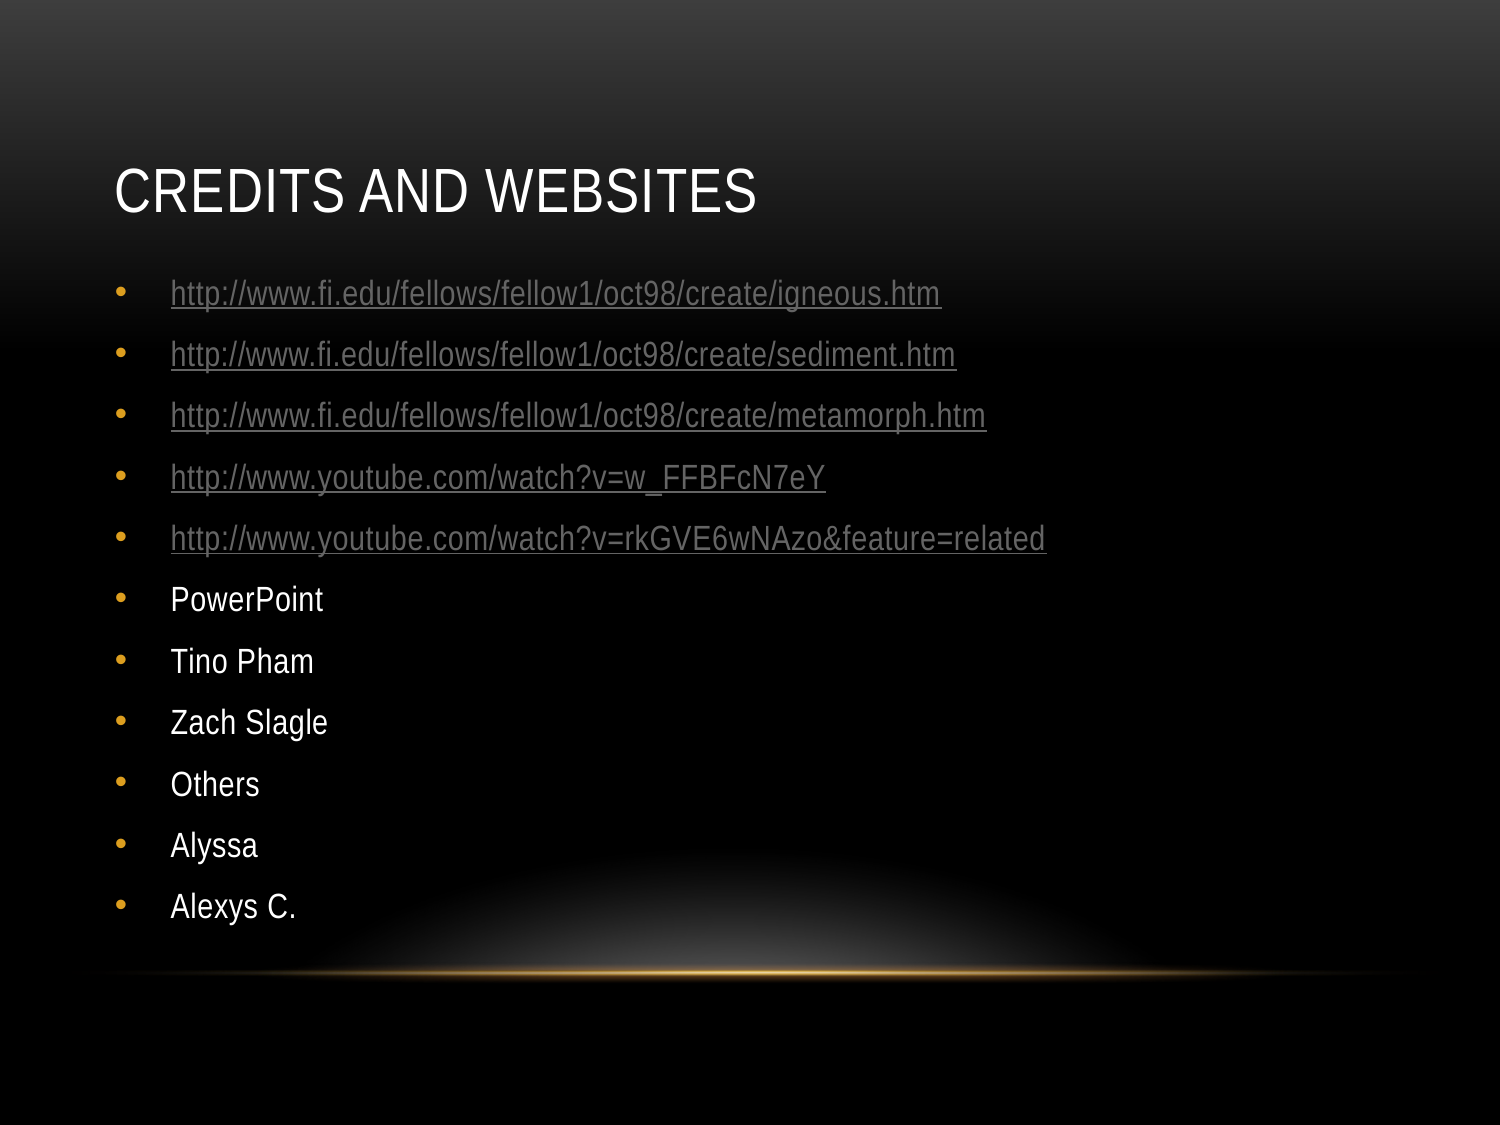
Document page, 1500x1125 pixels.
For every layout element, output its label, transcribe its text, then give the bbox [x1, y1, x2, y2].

list http://www.fi.edu/fellows/fellow1/oct98/create/igneous.htm http://www.fi.edu/fellows/fellow1/oct98/create/sediment.htm http://www.fi.edu/fellows/fellow1/oct98/create/metamorph.htm http://www.youtube.com/watch?v=w_FFBFcN7eY http://www.youtube.com/watch?v=rkGVE6wNAzo&feature=related PowerPoint Tino Pham Zach Slagle Others Alyssa Alexys C. [99, 262, 1400, 938]
title Credits and Websites [99, 45, 1400, 233]
picture [0, 0, 1500, 1125]
